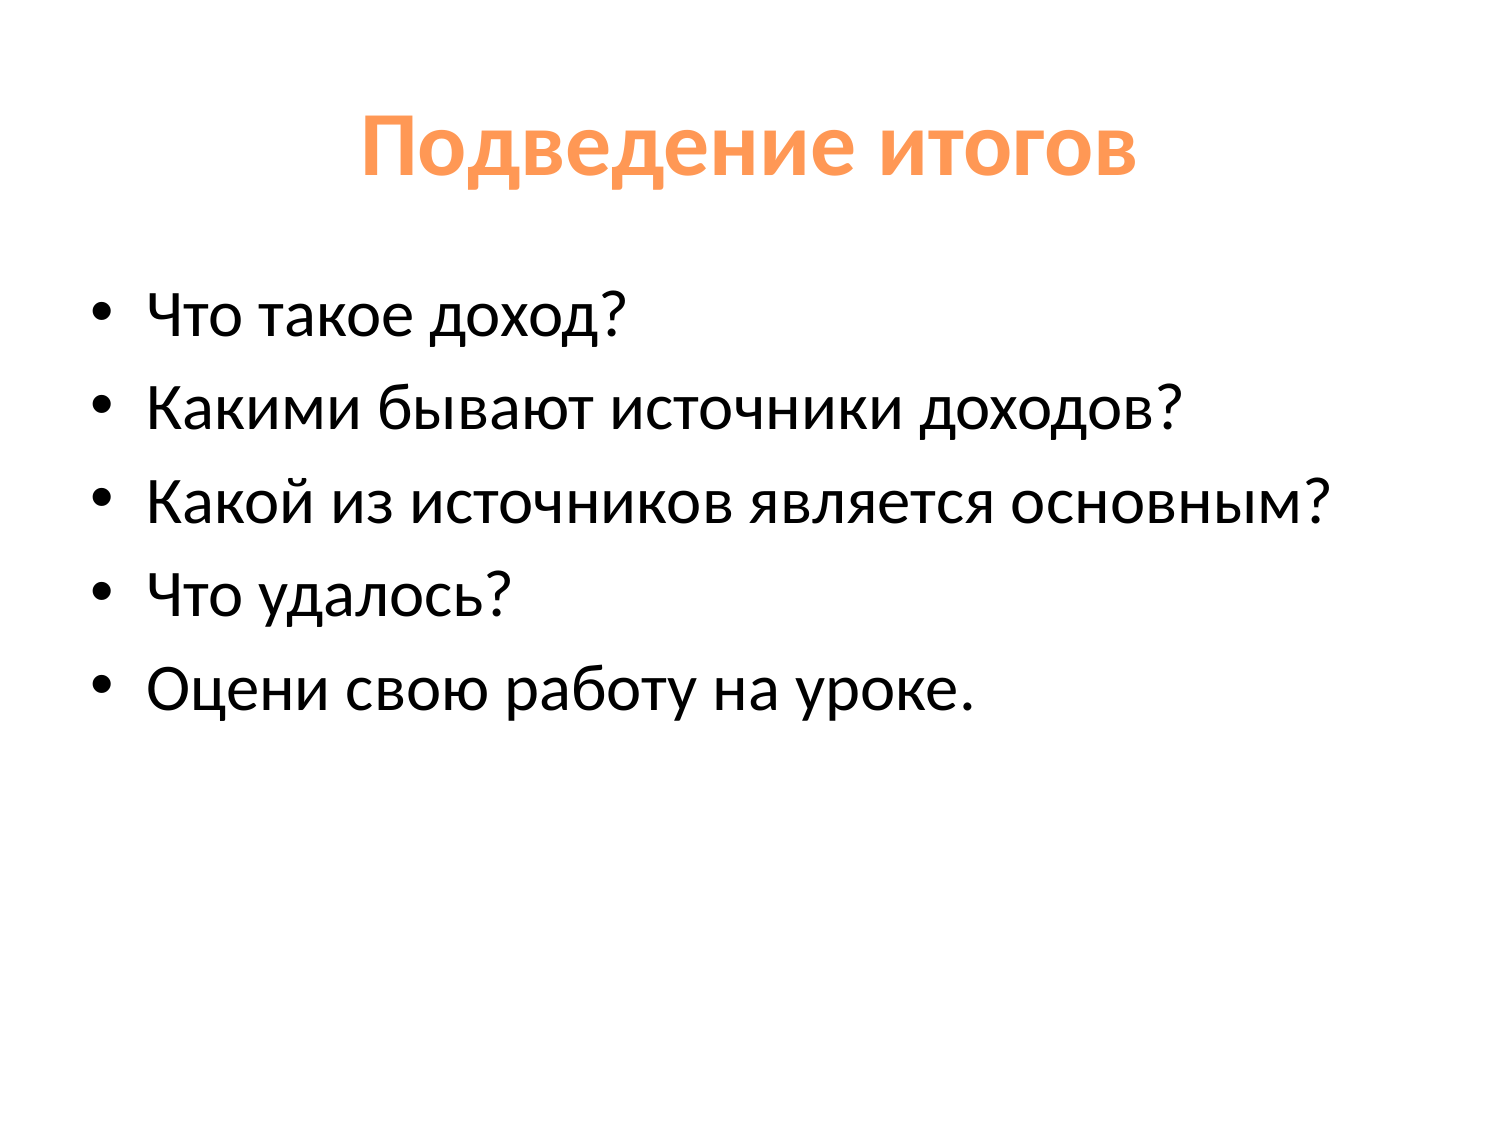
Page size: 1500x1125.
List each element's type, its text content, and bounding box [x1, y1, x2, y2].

title Подведение итогов [75, 45, 1425, 233]
list Что такое доход? Какими бывают источники доходов? Какой из источников является основным? Что удалось? Оцени свою работу на уроке. [75, 262, 1425, 1005]
